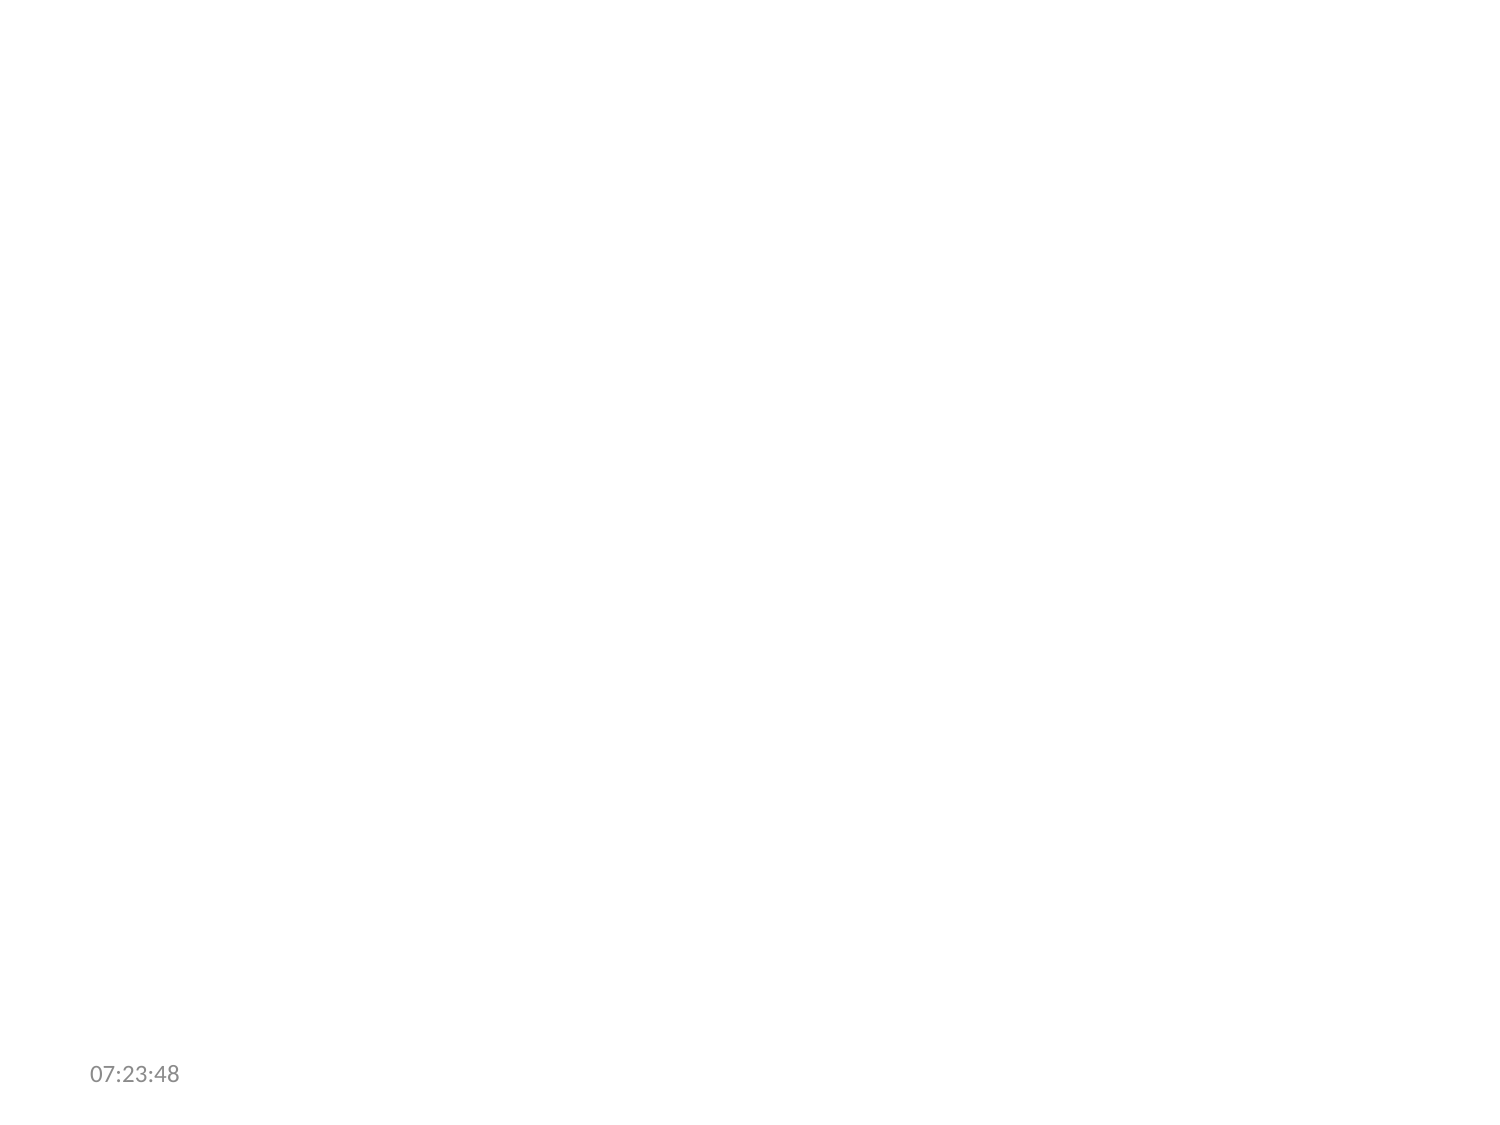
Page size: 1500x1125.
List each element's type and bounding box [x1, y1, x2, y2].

slide_number [75, 1042, 425, 1103]
